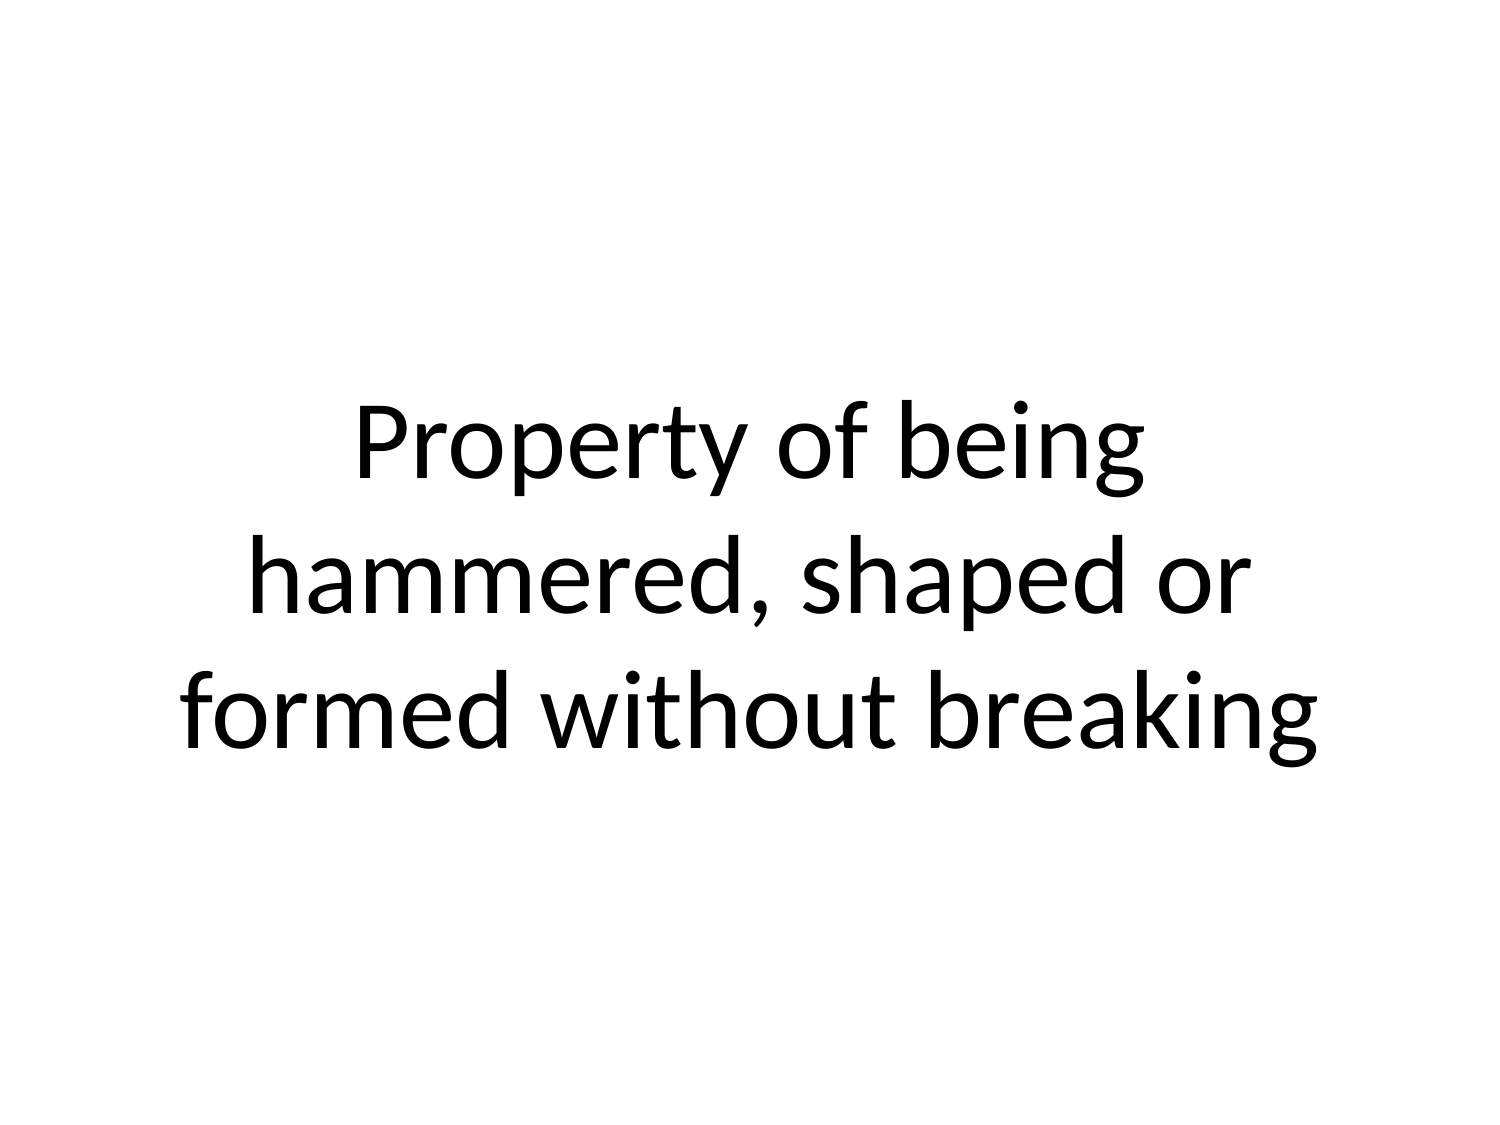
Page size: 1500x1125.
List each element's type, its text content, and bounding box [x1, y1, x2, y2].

title Property of being hammered, shaped or formed without breaking [112, 50, 1388, 1088]
